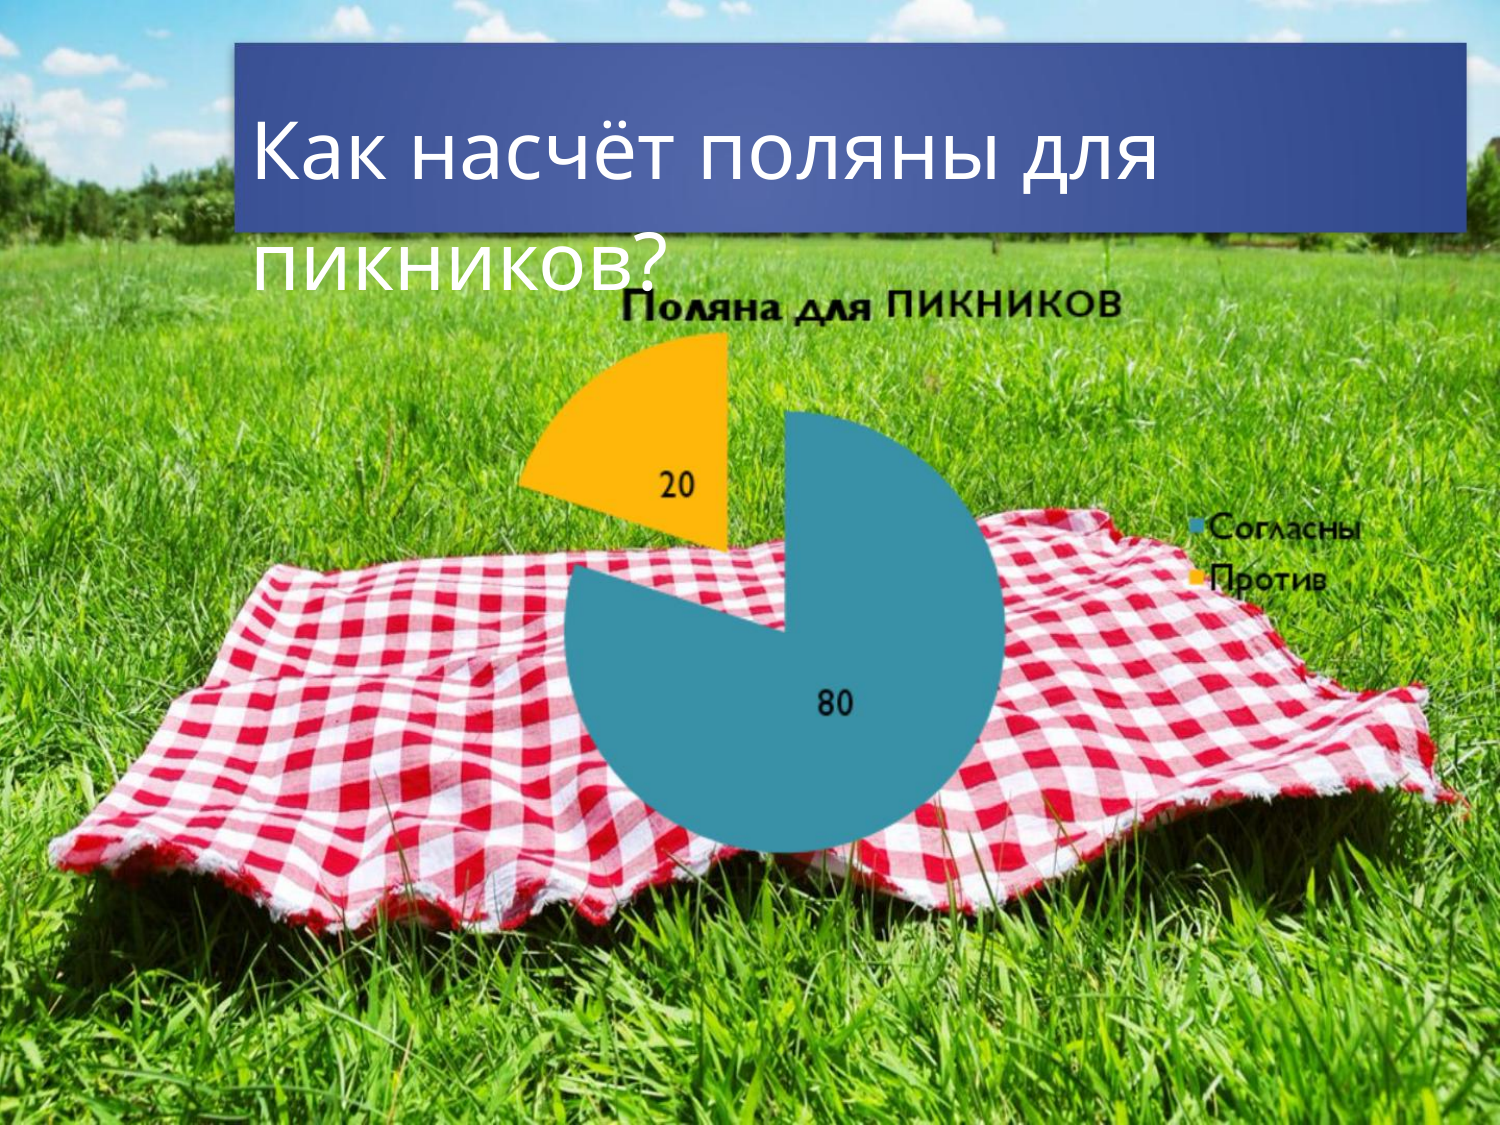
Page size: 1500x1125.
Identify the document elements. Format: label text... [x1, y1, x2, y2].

text_box [0, 0, 1500, 1125]
text_box Как насчёт поляны для пикников? [250, 84, 1441, 307]
